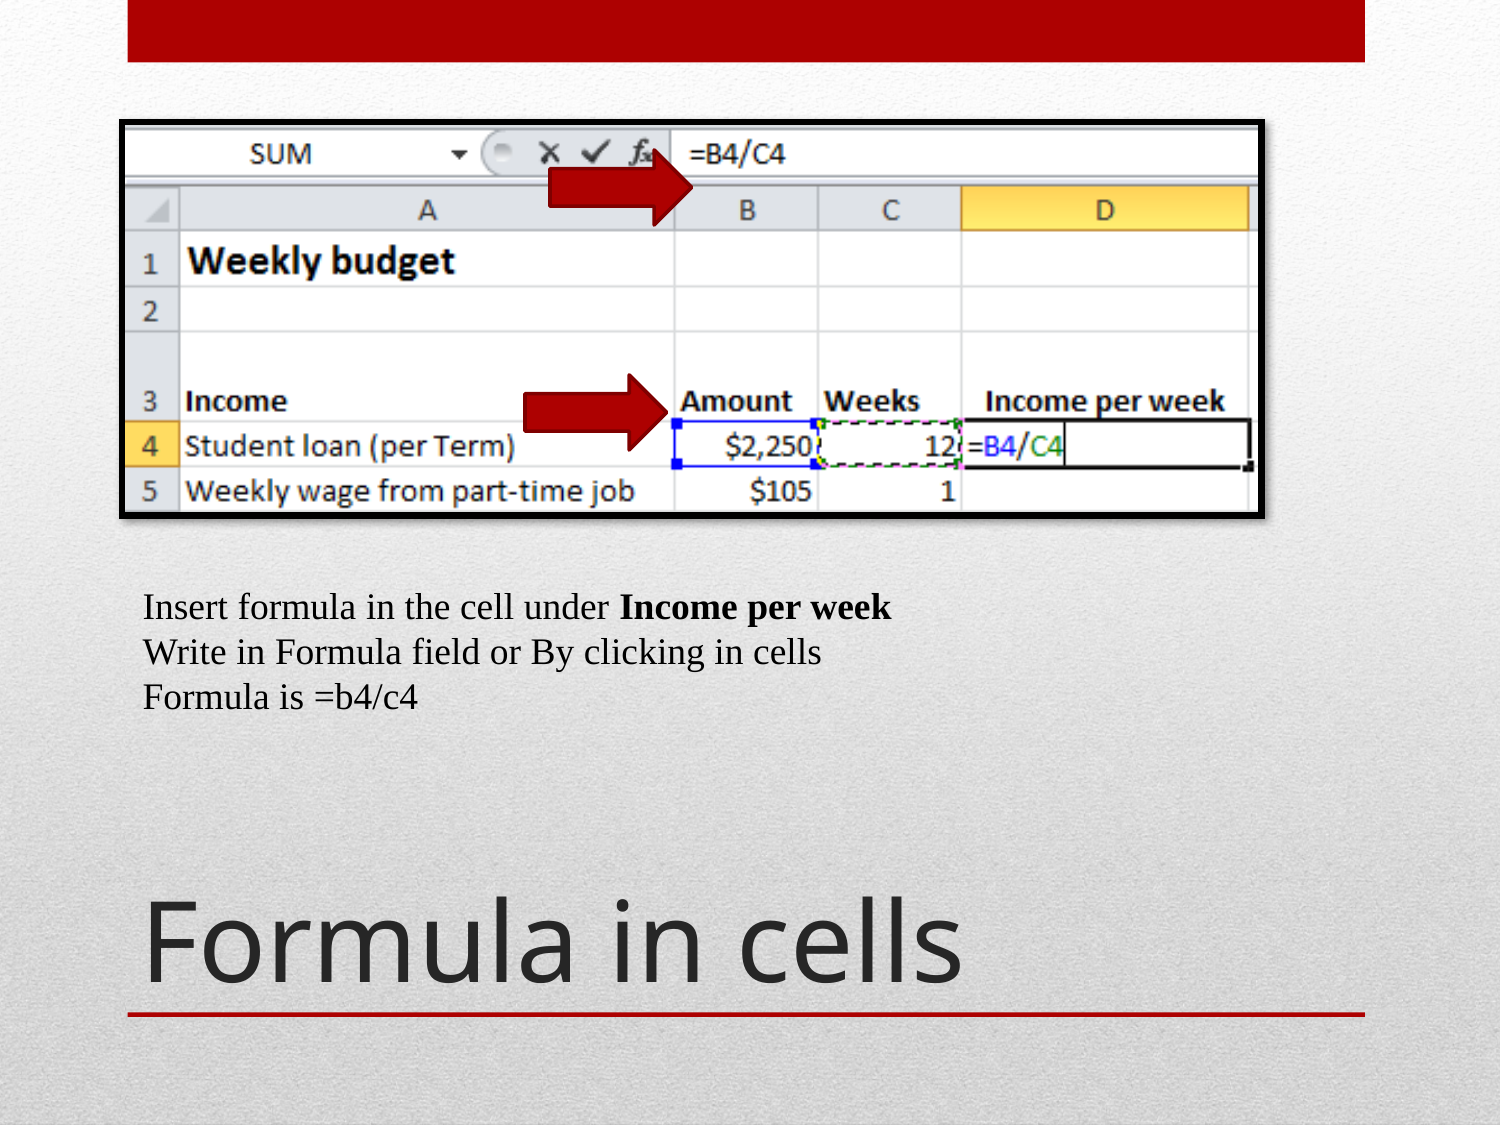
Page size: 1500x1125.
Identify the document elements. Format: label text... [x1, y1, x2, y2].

title Formula in cells [125, 750, 1238, 1013]
picture [124, 124, 1260, 514]
text_box Insert formula in the cell under Income per week Write in Formula field or By clicking in cells Formula is =b4/c4 [127, 574, 907, 725]
